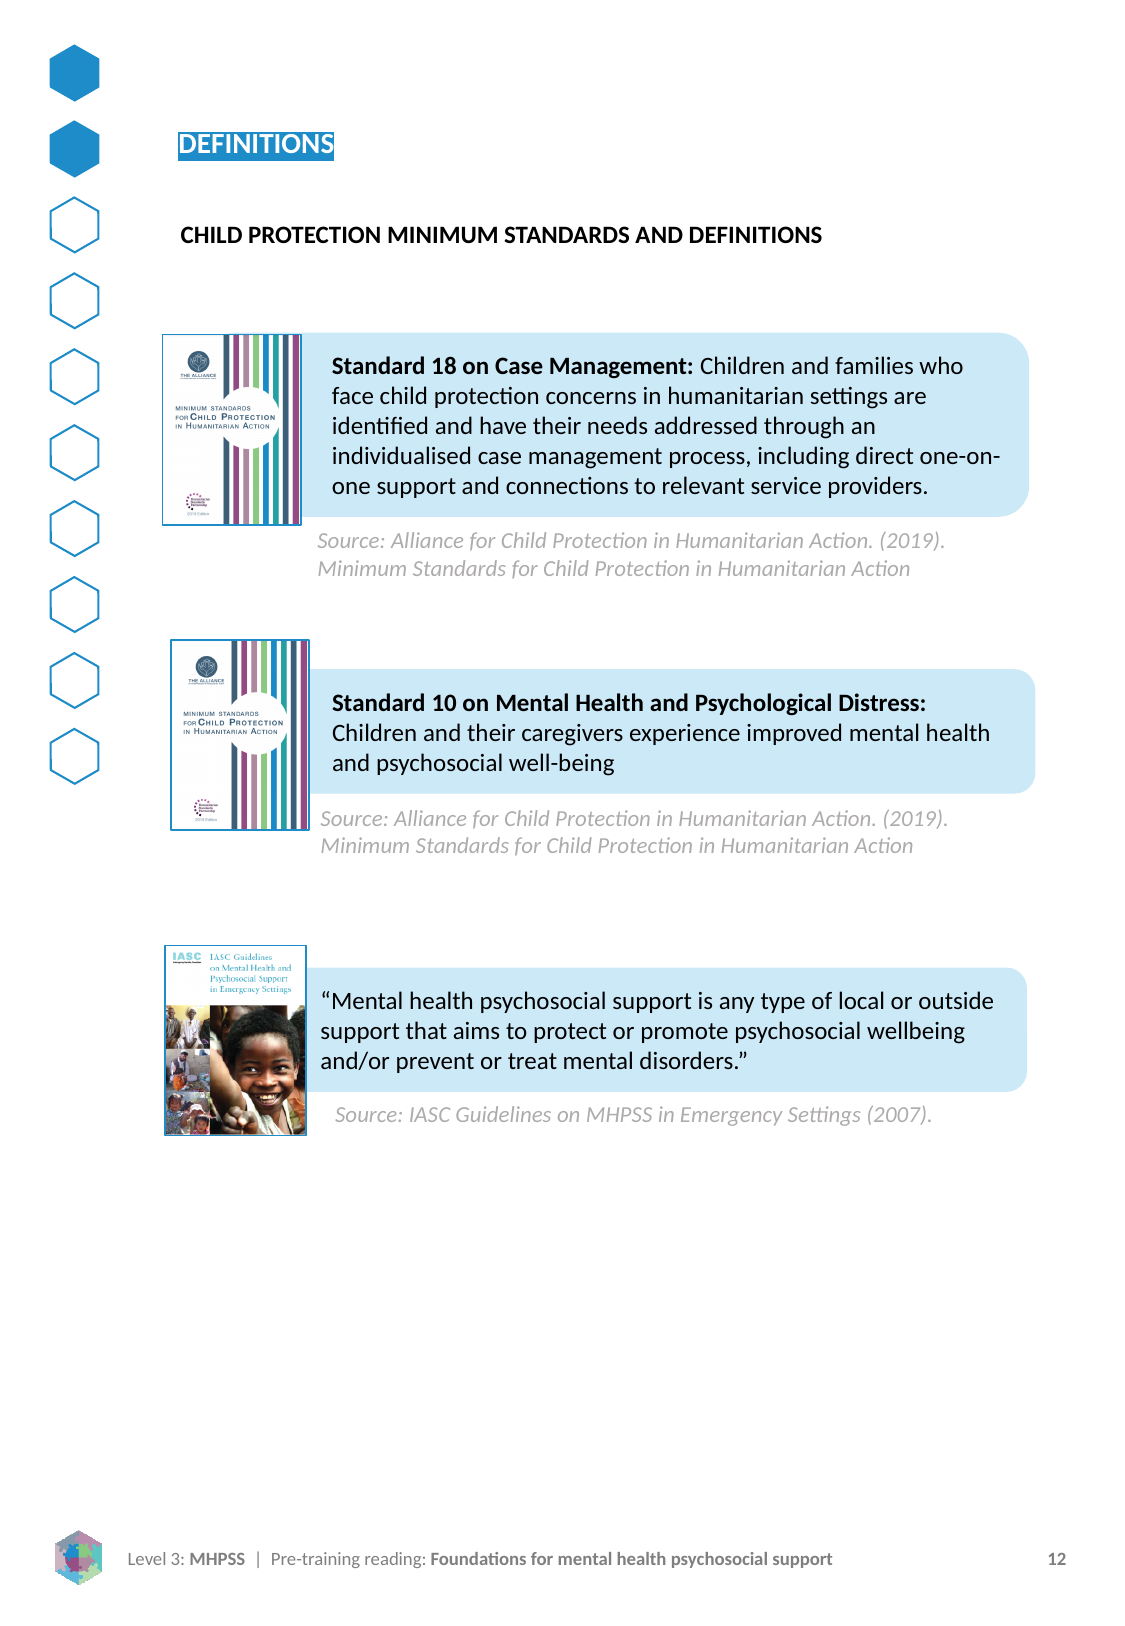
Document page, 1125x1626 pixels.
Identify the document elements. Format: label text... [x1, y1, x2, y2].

text_box [50, 425, 99, 481]
text_box DEFINITIONS [163, 117, 1027, 168]
text_box Standard 18 on Case Management: Children and families who face child protection concerns in humanitarian settings are identified and have their needs addressed through an individualised case management process, including direct one-on-one support and connections to relevant service providers. [230, 332, 1030, 517]
text_box [50, 45, 99, 101]
picture [171, 640, 309, 830]
text_box Source: Alliance for Child Protection in Humanitarian Action. (2019). Minimum Standards for Child Protection in Humanitarian Action [305, 795, 1033, 866]
text_box [50, 121, 99, 177]
text_box [50, 349, 99, 405]
picture [165, 945, 306, 1136]
text_box [50, 577, 99, 632]
text_box Source: Alliance for Child Protection in Humanitarian Action. (2019). Minimum Standards for Child Protection in Humanitarian Action [302, 518, 1030, 589]
text_box [50, 728, 99, 784]
text_box [50, 653, 99, 708]
picture [163, 334, 301, 525]
text_box CHILD PROTECTION MINIMUM STANDARDS AND DEFINITIONS [165, 210, 1027, 256]
text_box [50, 501, 99, 557]
text_box [50, 273, 99, 329]
picture [55, 1530, 102, 1585]
text_box “Mental health psychosocial support is any type of local or outside support that aims to protect or promote psychosocial wellbeing and/or prevent or treat mental disorders.” [310, 967, 1028, 1092]
text_box [50, 197, 99, 253]
text_box Standard 10 on Mental Health and Psychological Distress: Children and their caregivers experience improved mental health and psychosocial well-being [313, 669, 1036, 794]
text_box Source: IASC Guidelines on MHPSS in Emergency Settings (2007). [319, 1091, 1027, 1135]
